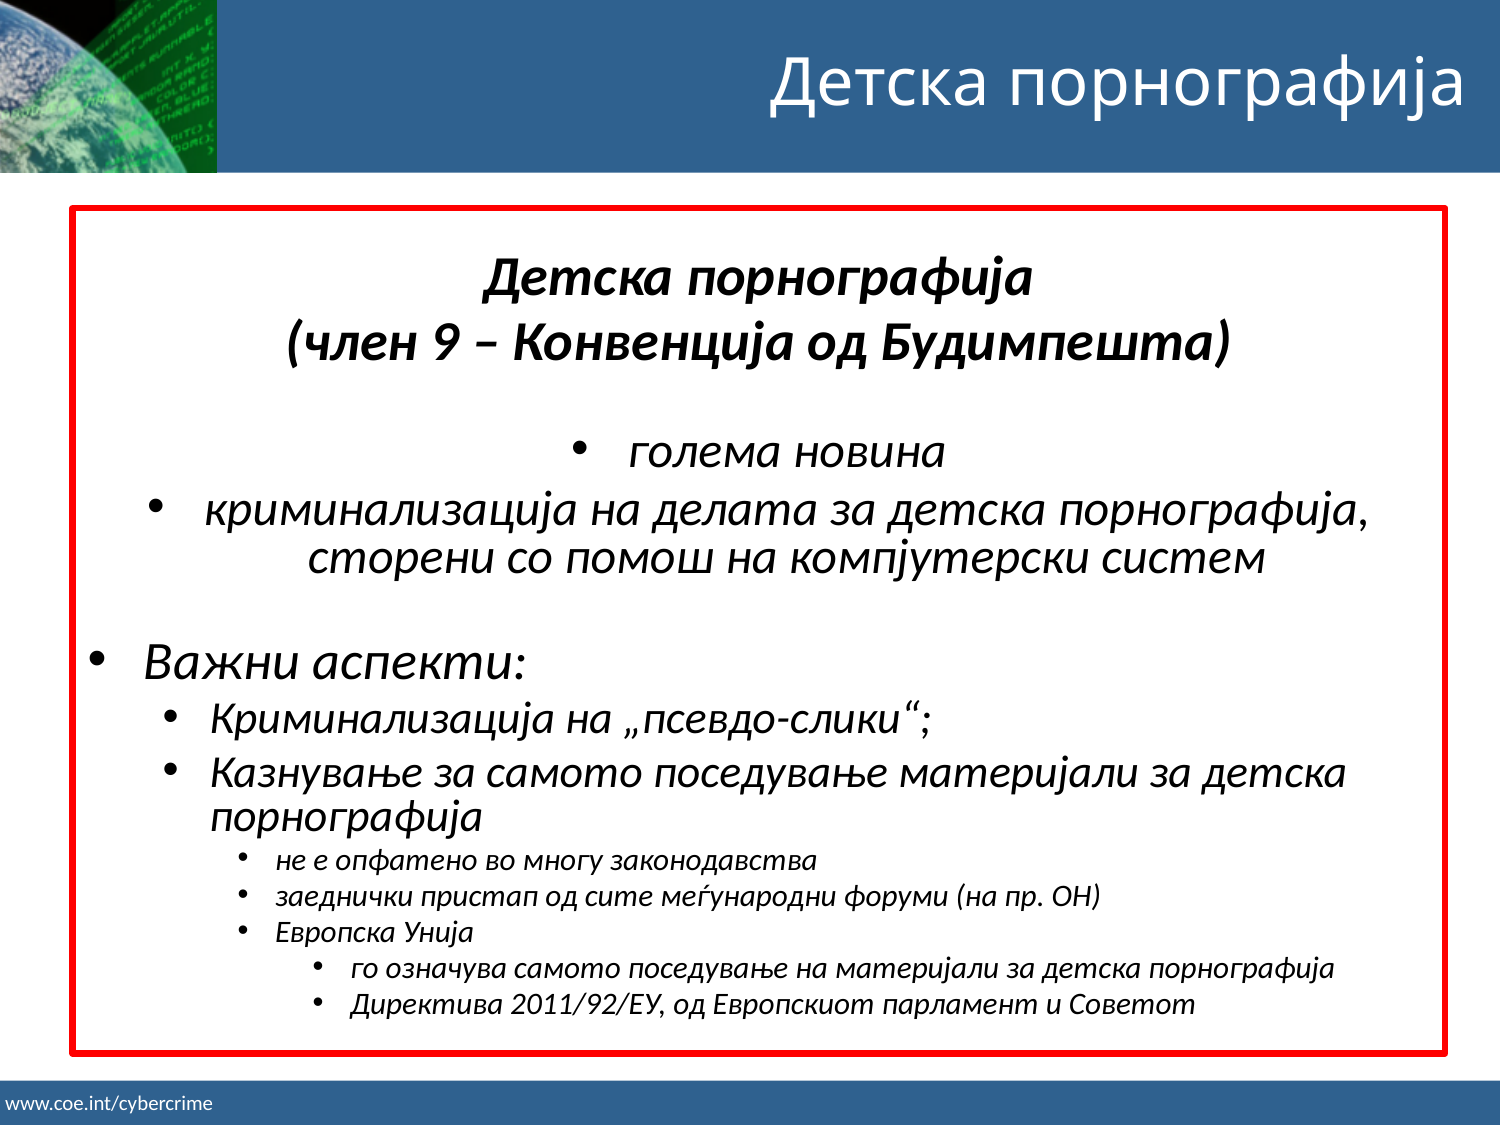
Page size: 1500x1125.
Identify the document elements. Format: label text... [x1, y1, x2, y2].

text_box Детска порнографија [230, 31, 1483, 127]
picture [0, 0, 217, 173]
text_box Детска порнографија (член 9 – Конвенција од Будимпешта) голема новина криминализација на делата за детска порнографија, сторени со помош на компјутерски систем Важни аспекти: Криминализација на „псевдо-слики“; Казнување за самото поседување материјали за детска порнографија не е опфатено во многу законодавства заеднички пристап од сите меѓународни форуми (на пр. ОН) Европска Унија го означува самото поседување на материјали за детска порнографија Директива 2011/92/ЕУ, од Европскиот парламент и Советот [72, 208, 1446, 1054]
